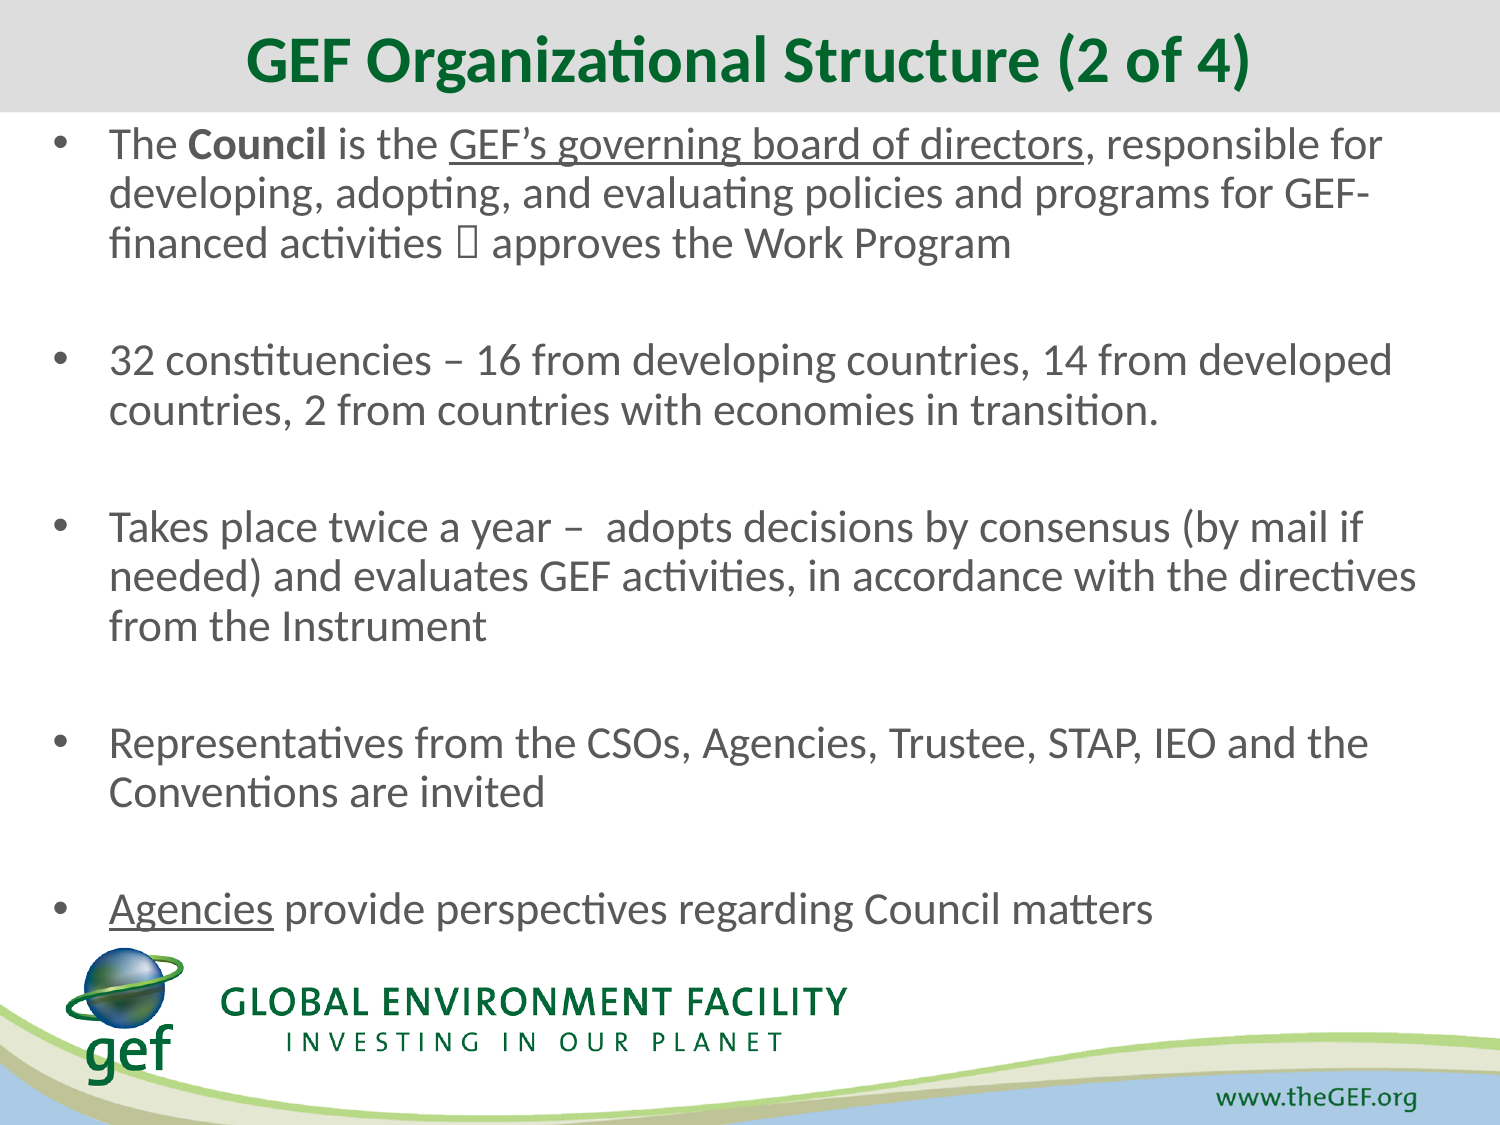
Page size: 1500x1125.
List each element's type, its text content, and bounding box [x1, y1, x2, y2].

text_box GEF Organizational Structure (2 of 4) [0, 0, 1500, 113]
picture [0, 920, 1500, 1125]
list The Council is the GEF’s governing board of directors, responsible for developing, adopting, and evaluating policies and programs for GEF-financed activities  approves the Work Program 32 constituencies – 16 from developing countries, 14 from developed countries, 2 from countries with economies in transition. Takes place twice a year – adopts decisions by consensus (by mail if needed) and evaluates GEF activities, in accordance with the directives from the Instrument Representatives from the CSOs, Agencies, Trustee, STAP, IEO and the Conventions are invited Agencies provide perspectives regarding Council matters [37, 113, 1463, 963]
